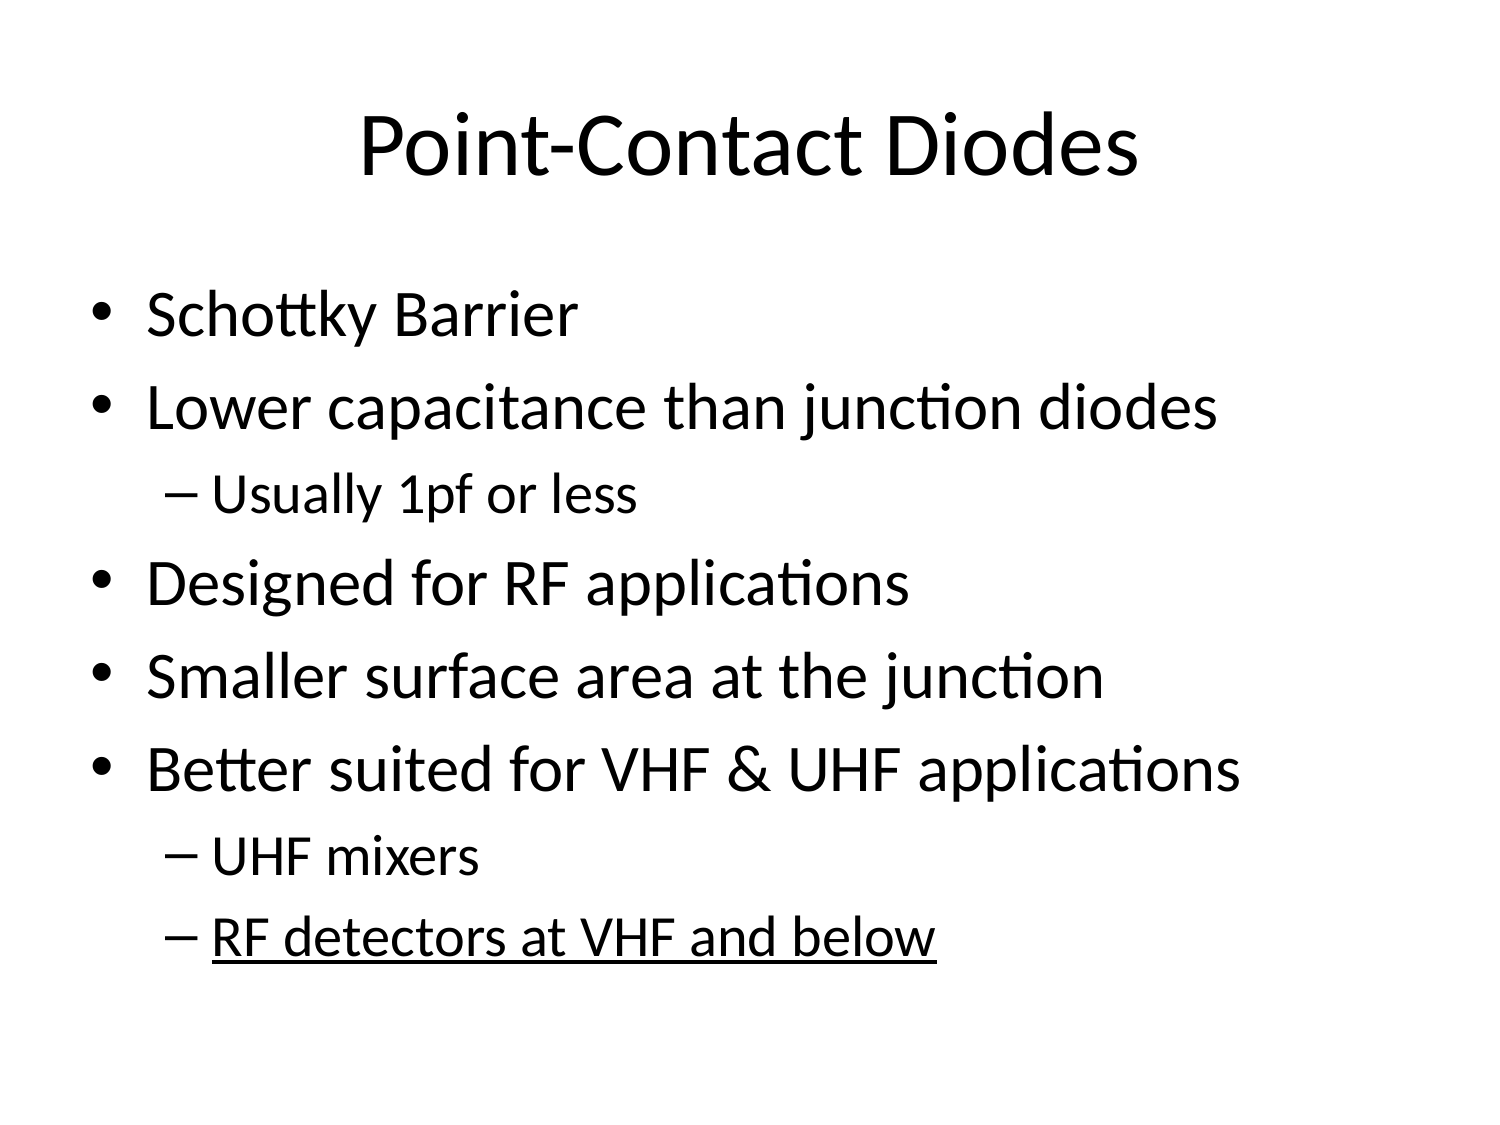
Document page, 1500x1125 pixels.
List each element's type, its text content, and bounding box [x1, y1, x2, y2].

list Schottky Barrier Lower capacitance than junction diodes Usually 1pf or less Designed for RF applications Smaller surface area at the junction Better suited for VHF & UHF applications UHF mixers RF detectors at VHF and below [75, 262, 1425, 1005]
title Point-Contact Diodes [75, 45, 1425, 233]
